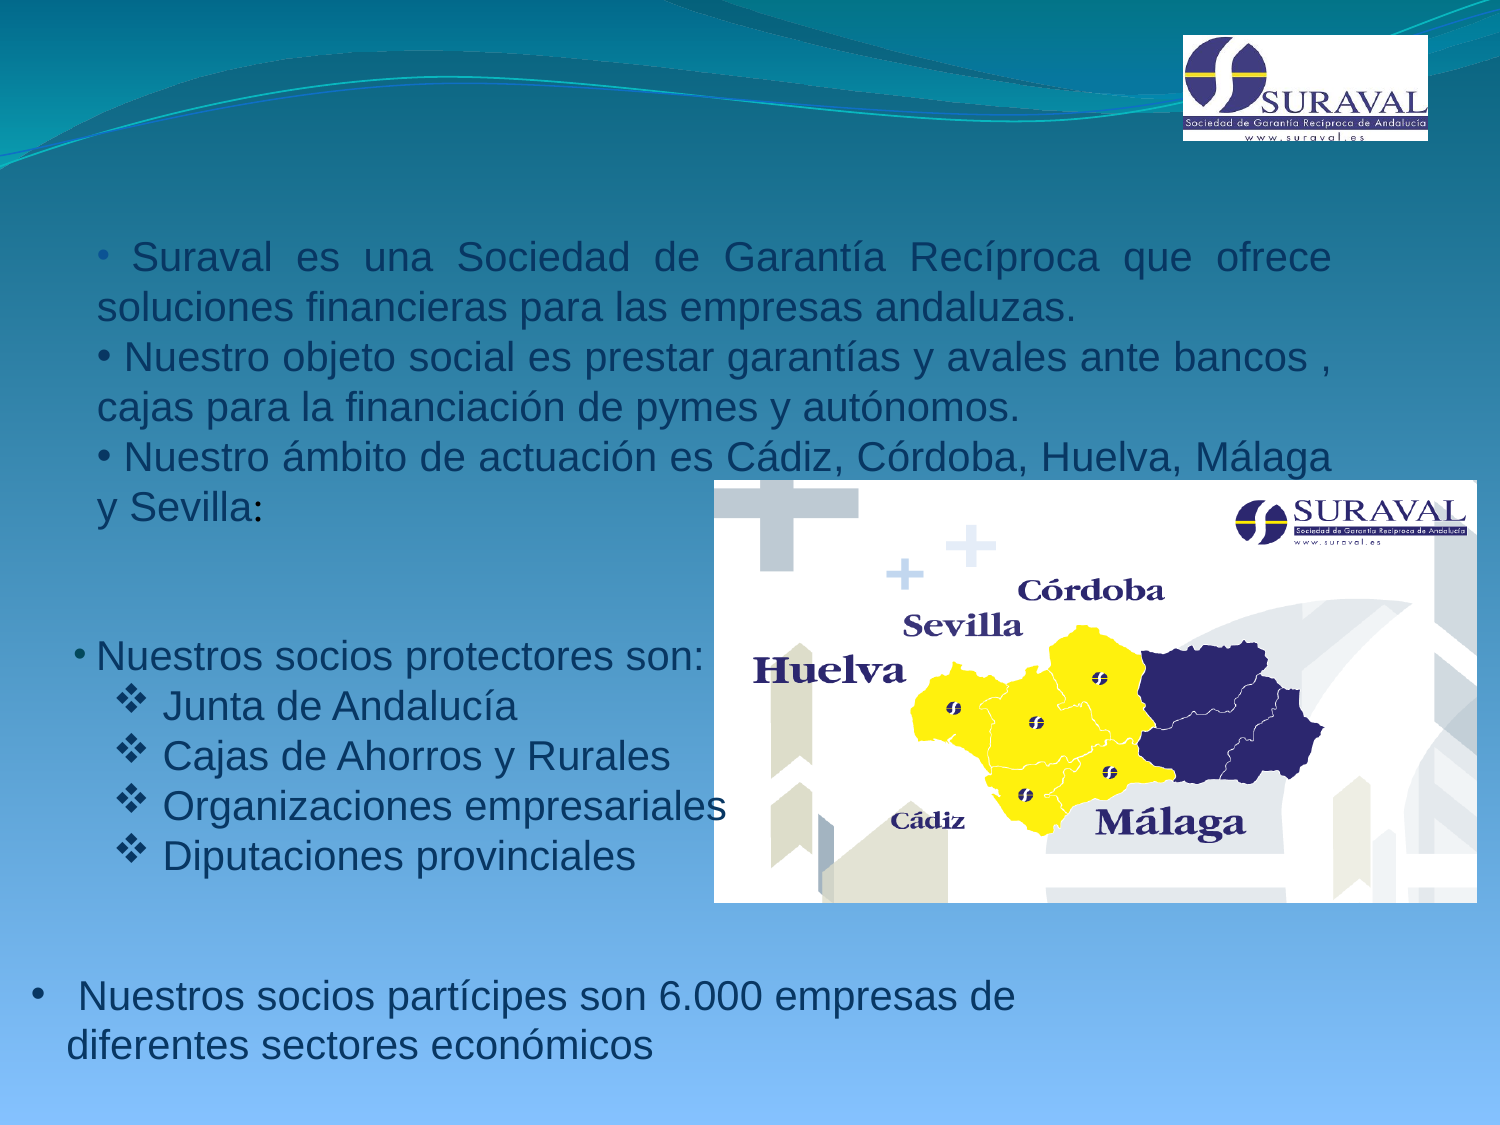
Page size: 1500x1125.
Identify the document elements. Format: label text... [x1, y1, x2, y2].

picture [1183, 34, 1428, 141]
picture [714, 480, 1477, 903]
text_box Fondos Propios [707, 481, 714, 538]
text_box Nuestros socios partícipes son 6.000 empresas de diferentes sectores económicos [0, 960, 1137, 1076]
text_box Nuestros socios protectores son: Junta de Andalucía Cajas de Ahorros y Rurales Organizaciones empresariales Diputaciones provinciales [58, 621, 707, 886]
text_box Suraval es una Sociedad de Garantía Recíproca que ofrece soluciones financieras para las empresas andaluzas. Nuestro objeto social es prestar garantías y avales ante bancos , cajas para la financiación de pymes y autónomos. Nuestro ámbito de actuación es Cádiz, Córdoba, Huelva, Málaga y Sevilla: [82, 222, 1348, 538]
